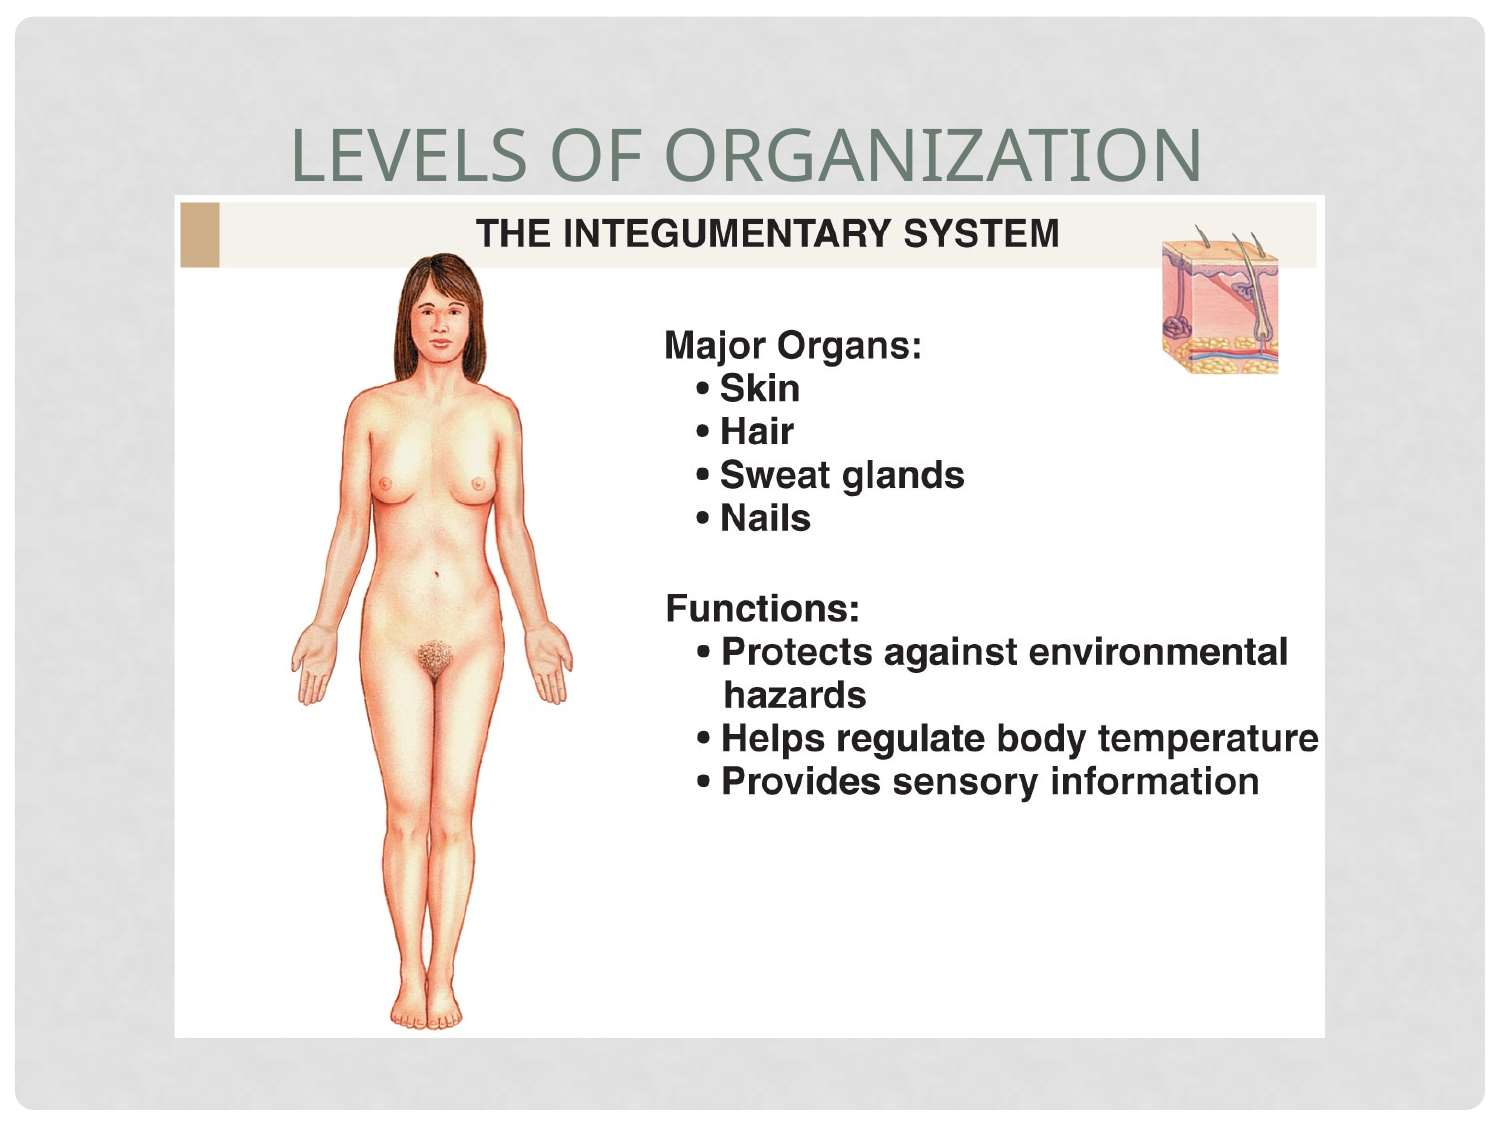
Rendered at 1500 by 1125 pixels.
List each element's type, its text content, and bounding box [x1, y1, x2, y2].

title Levels of Organization [69, 66, 1425, 238]
picture [174, 195, 1326, 1038]
